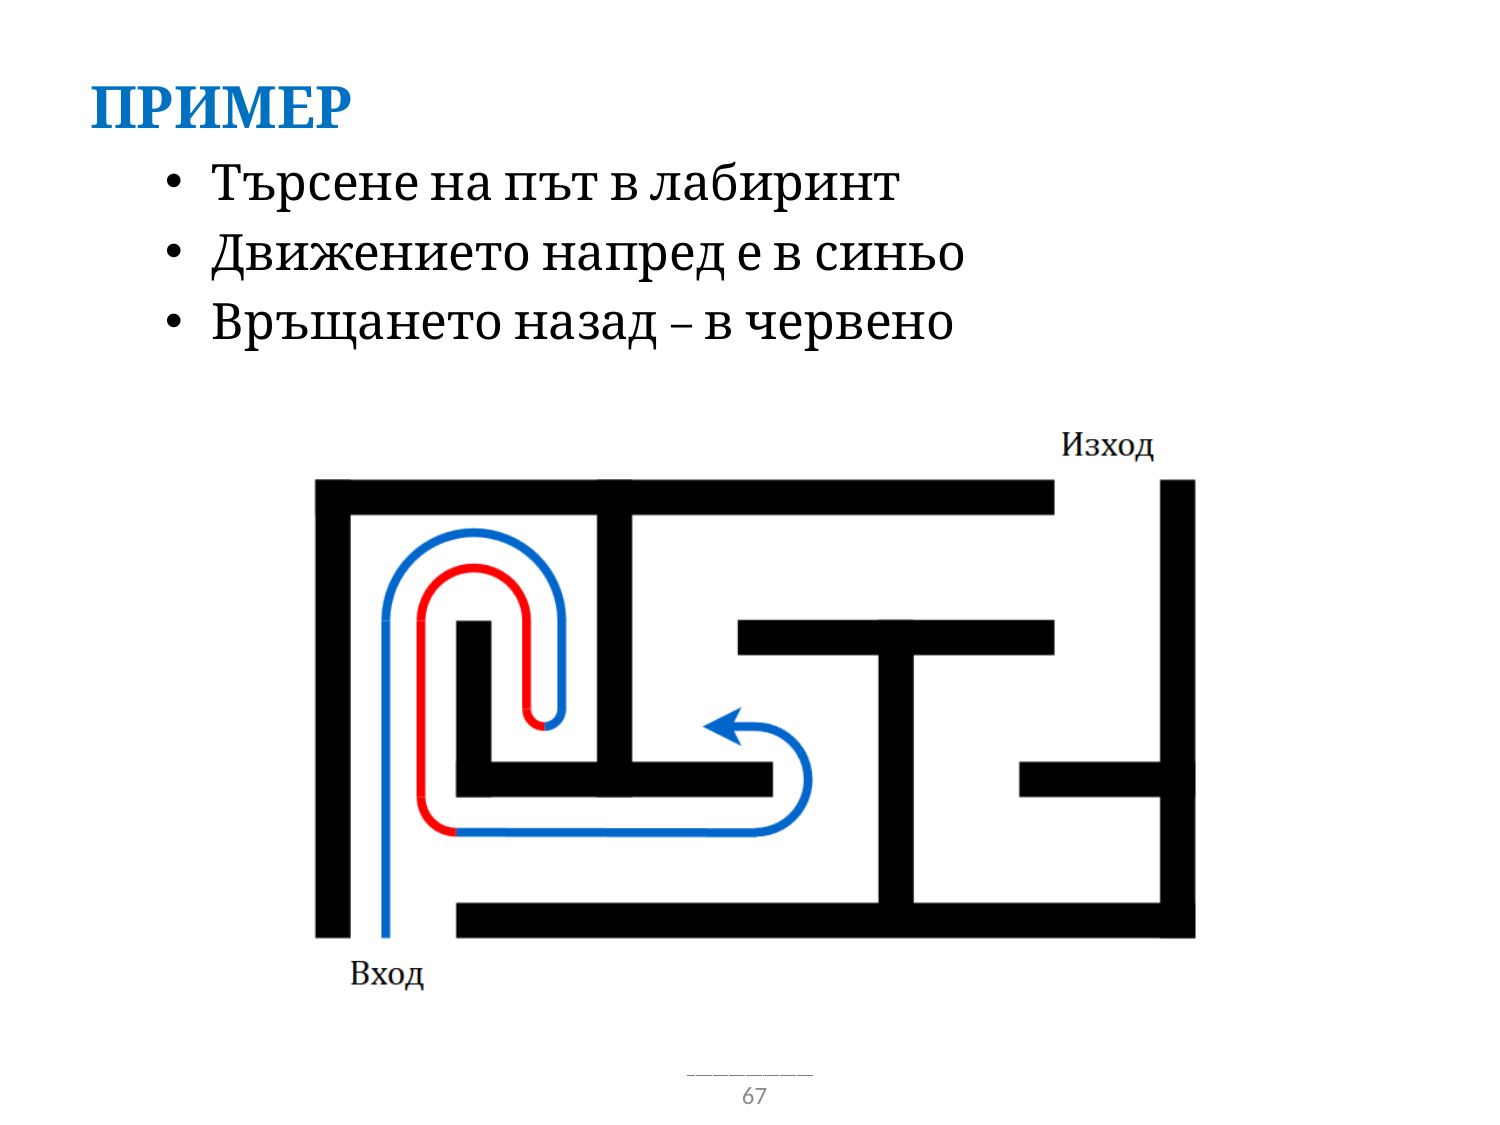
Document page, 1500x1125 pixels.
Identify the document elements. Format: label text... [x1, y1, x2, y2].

picture [297, 424, 1198, 994]
list Пример Търсене на път в лабиринт Движението напред е в синьо Връщането назад – в червено [75, 62, 1450, 1063]
slide_number 67 [579, 1065, 930, 1125]
